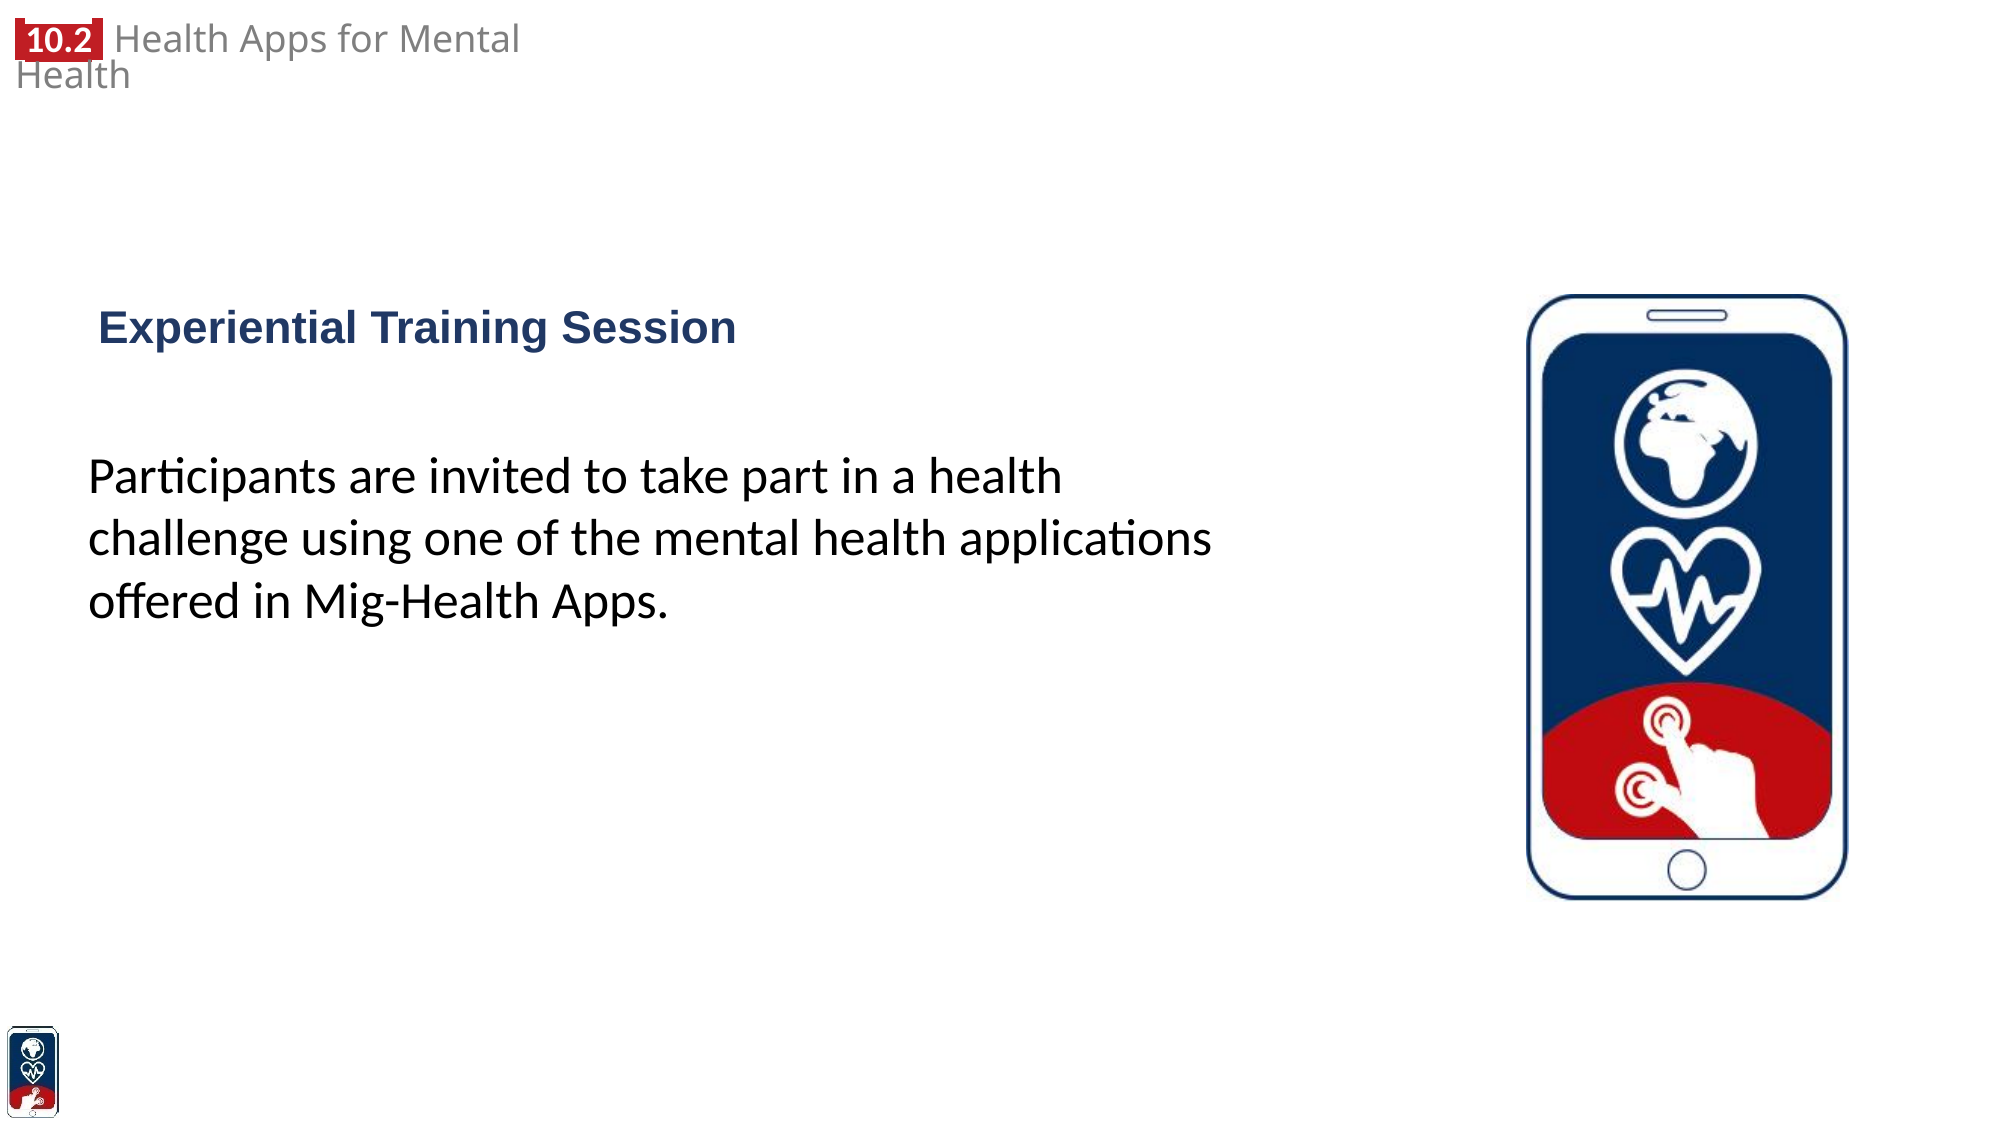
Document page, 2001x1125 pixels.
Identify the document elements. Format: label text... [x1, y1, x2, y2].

text_box Participants are invited to take part in a health challenge using one of the mental health applications offered in Mig-Health Apps. [73, 433, 1245, 576]
picture [1526, 294, 1849, 902]
picture [7, 1026, 59, 1118]
title Experiential Training Session [83, 275, 1898, 375]
